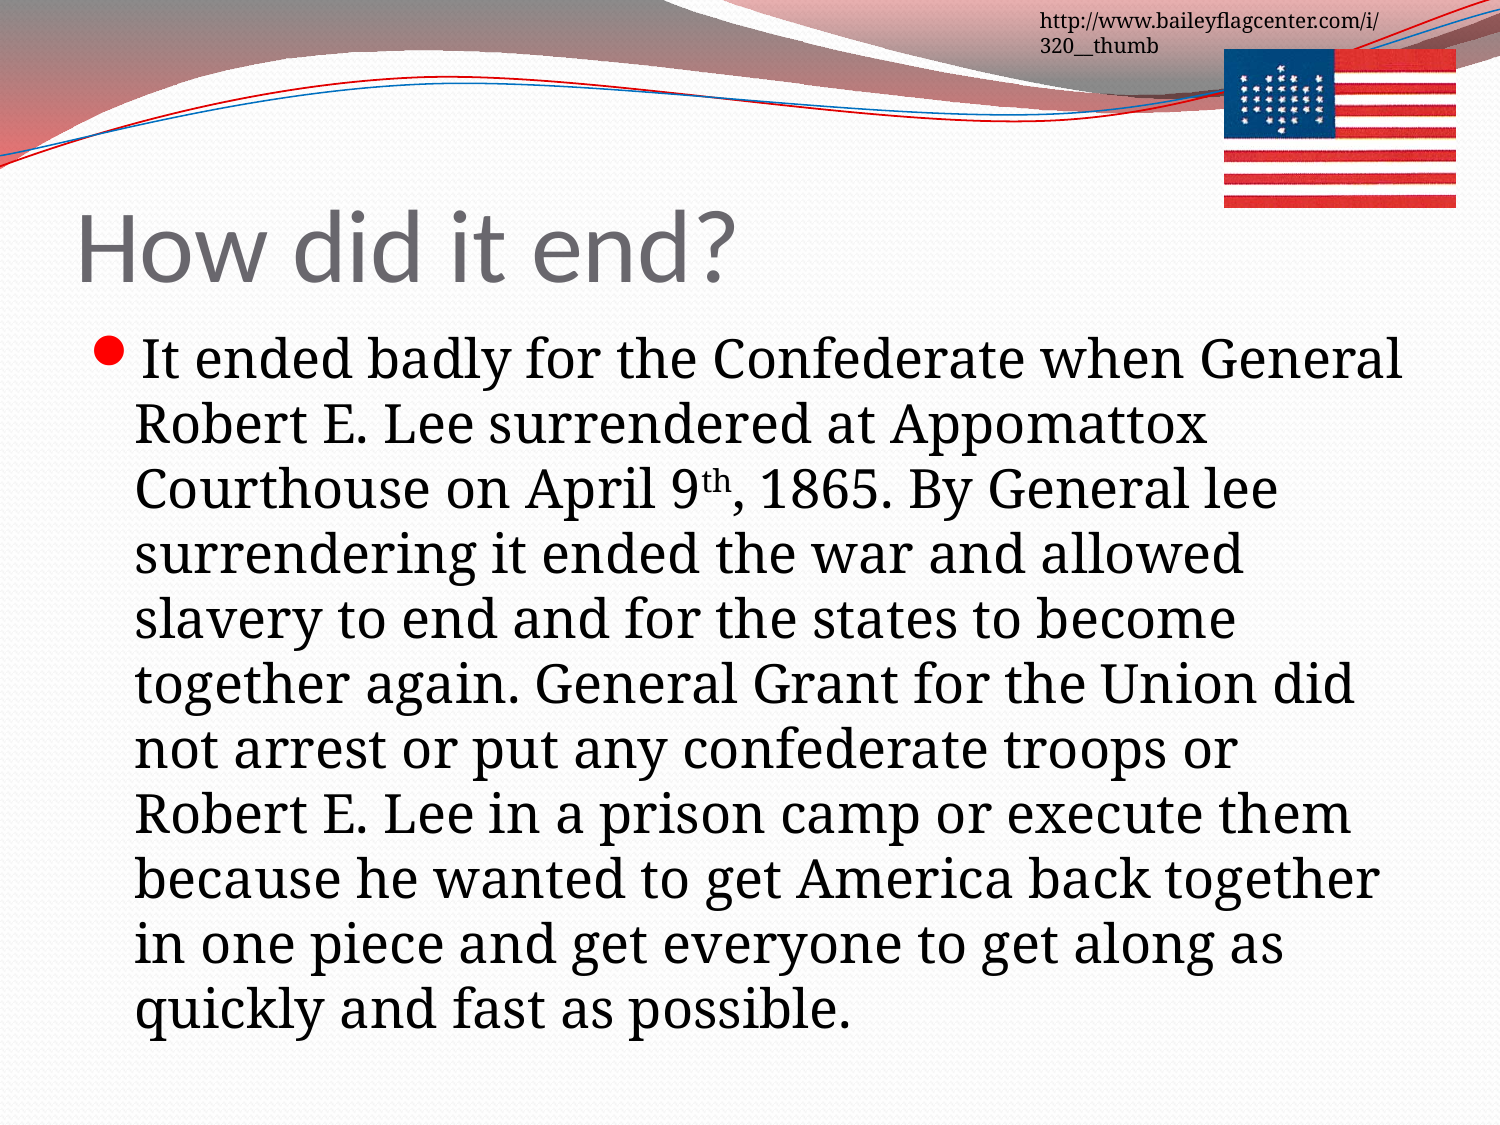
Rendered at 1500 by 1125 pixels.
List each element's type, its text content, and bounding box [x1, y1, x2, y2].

text_box http://www.baileyflagcenter.com/i/320__thumb [1025, 0, 1500, 65]
title How did it end? [75, 115, 1425, 303]
picture [1224, 49, 1456, 208]
list It ended badly for the Confederate when General Robert E. Lee surrendered at Appomattox Courthouse on April 9th, 1865. By General lee surrendering it ended the war and allowed slavery to end and for the states to become together again. General Grant for the Union did not arrest or put any confederate troops or Robert E. Lee in a prison camp or execute them because he wanted to get America back together in one piece and get everyone to get along as quickly and fast as possible. [75, 317, 1425, 1038]
